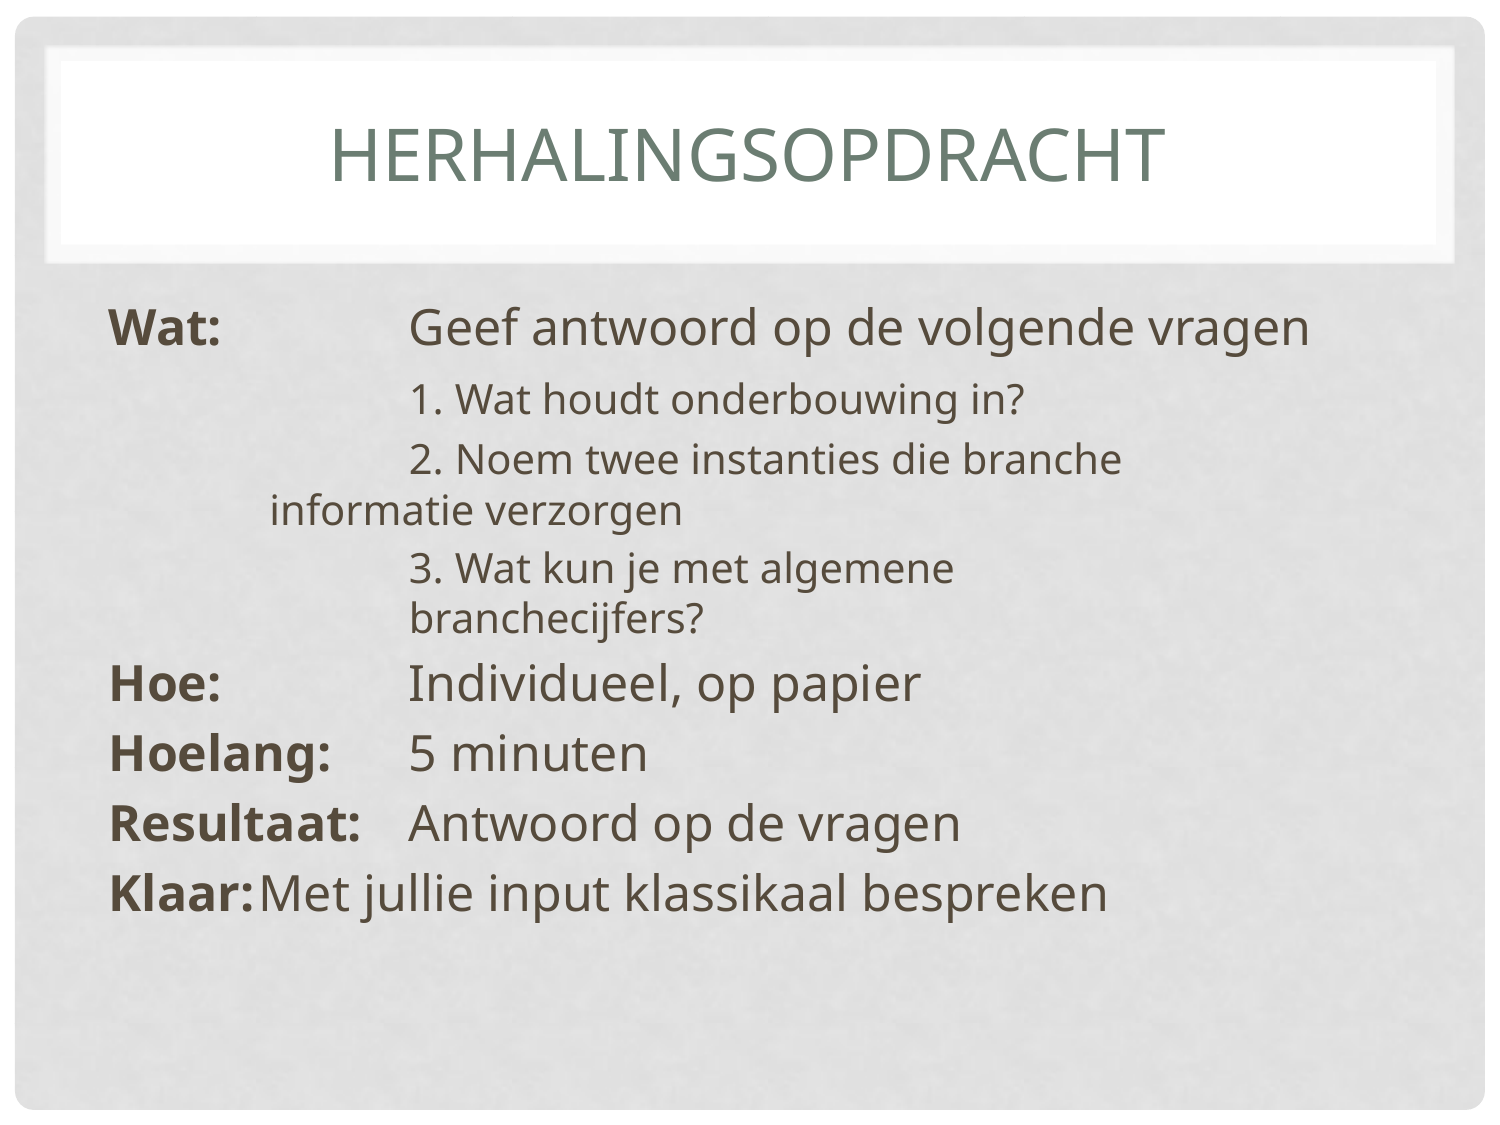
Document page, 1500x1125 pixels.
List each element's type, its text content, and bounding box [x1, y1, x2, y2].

title HerhalingsOpdracht [69, 66, 1425, 238]
list Wat: Geef antwoord op de volgende vragen 1. Wat houdt onderbouwing in? 2. Noem twee instanties die branche informatie verzorgen 3. Wat kun je met algemene branchecijfers? Hoe: Individueel, op papier Hoelang: 5 minuten Resultaat: Antwoord op de vragen Klaar: Met jullie input klassikaal bespreken [75, 287, 1425, 1083]
